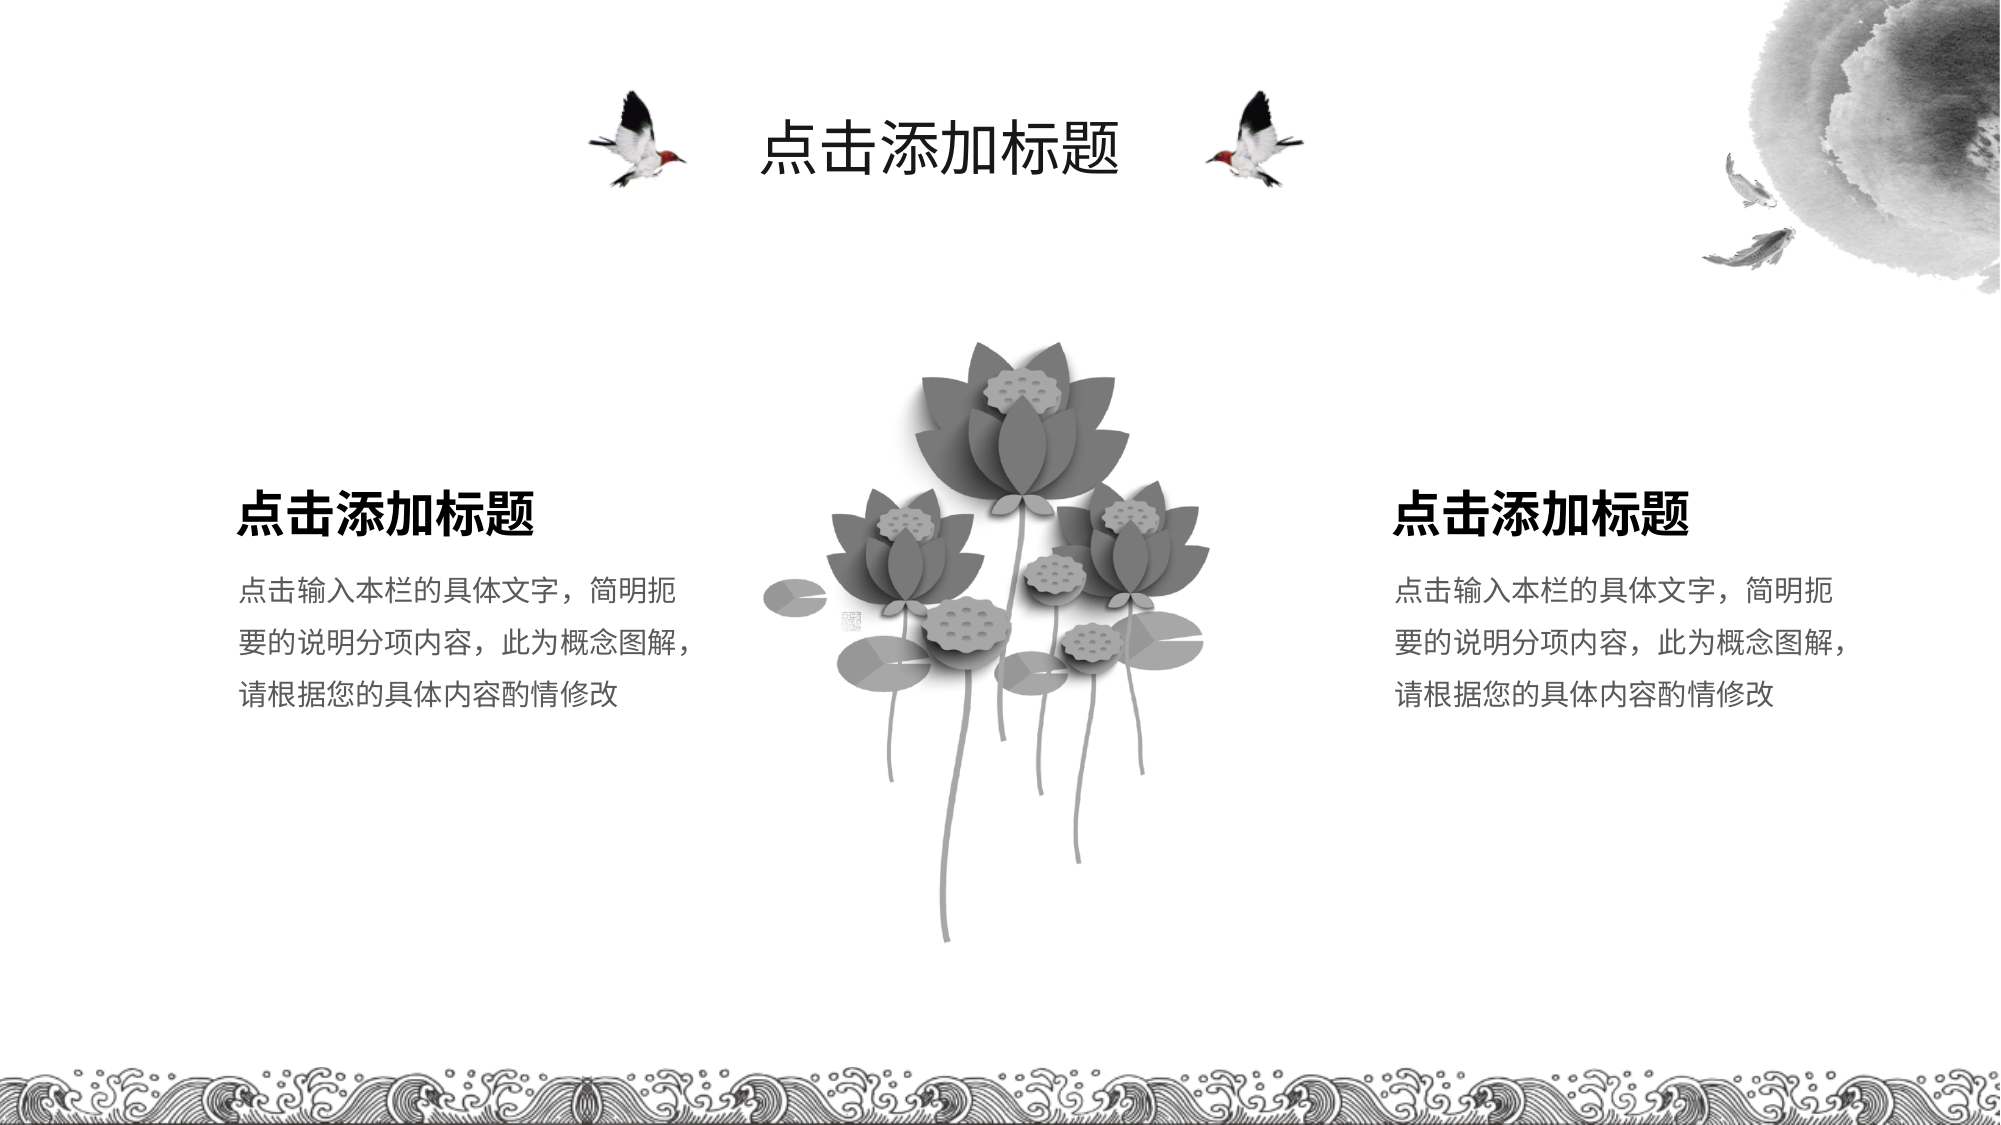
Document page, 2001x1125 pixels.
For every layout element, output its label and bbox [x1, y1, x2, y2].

picture [1678, 0, 2001, 329]
text_box [534, 41, 1359, 247]
picture [739, 307, 1268, 973]
picture [0, 1067, 2000, 1125]
text_box [220, 475, 693, 757]
text_box [1376, 475, 1849, 757]
